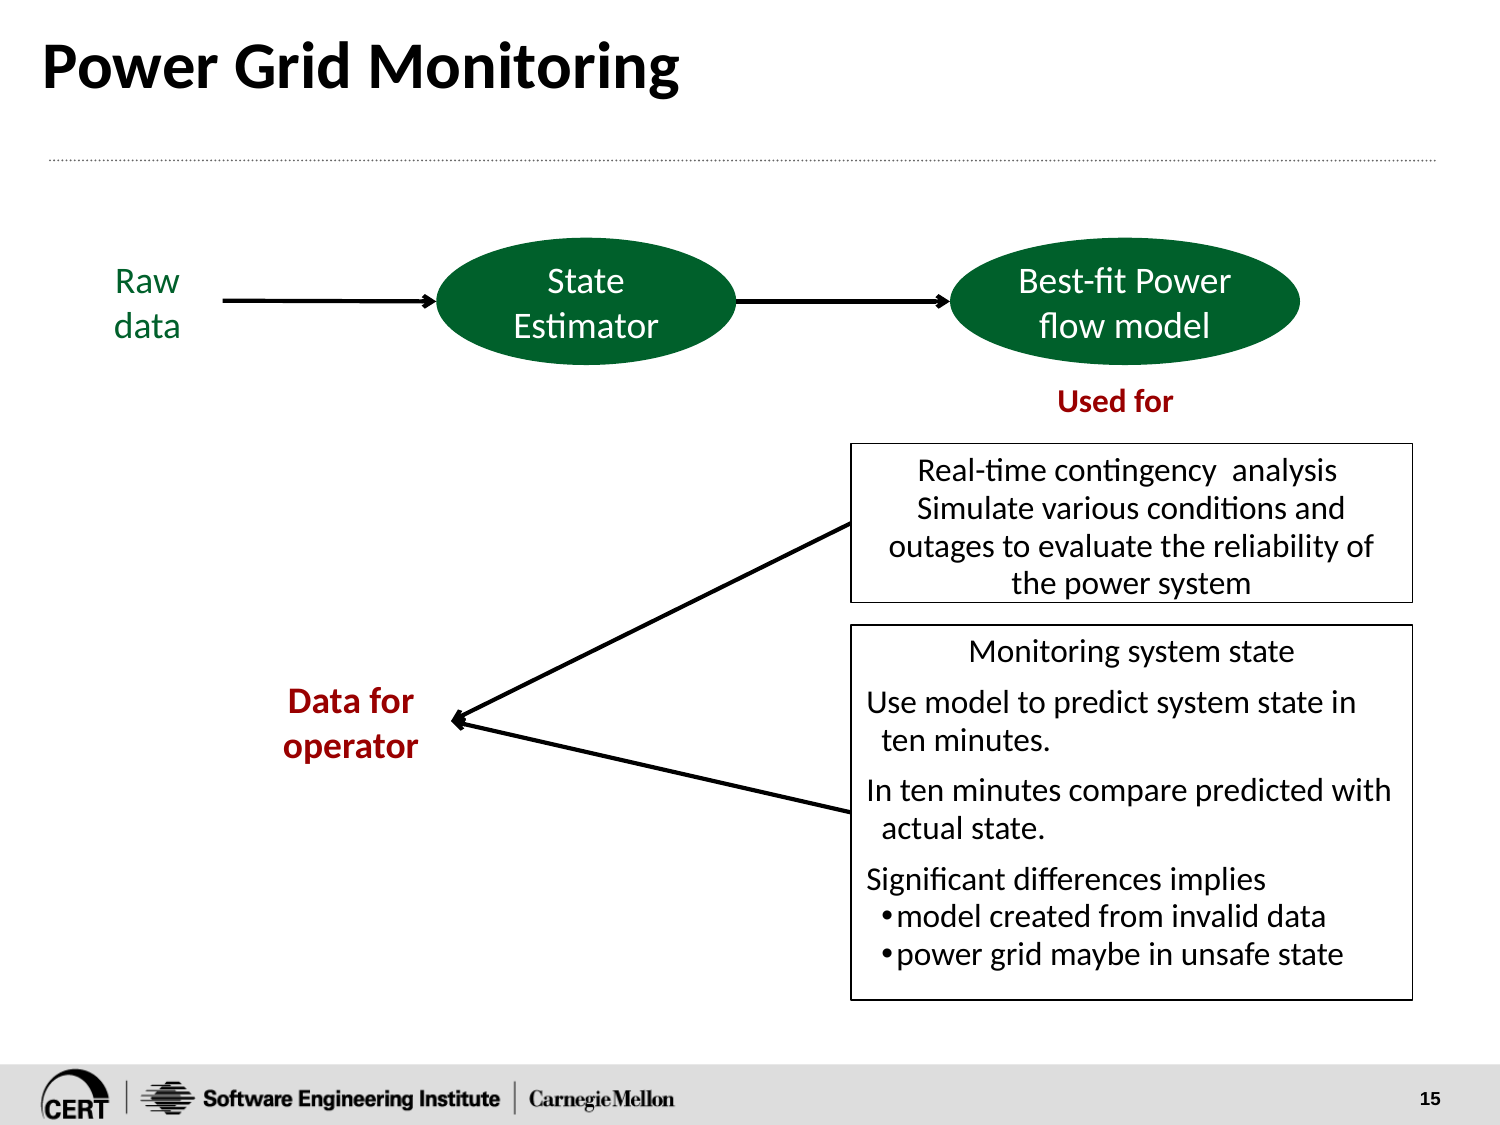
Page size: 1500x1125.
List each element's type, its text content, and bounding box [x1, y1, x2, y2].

title Power Grid Monitoring [42, 37, 1434, 155]
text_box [450, 721, 852, 813]
text_box Best-fit Power flow model [950, 237, 1301, 366]
text_box Data for operator [251, 668, 445, 774]
text_box Raw data [72, 248, 223, 354]
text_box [850, 443, 1413, 1001]
picture [24, 1065, 688, 1125]
text_box Used for [953, 375, 1285, 425]
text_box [450, 522, 845, 721]
text_box State Estimator [436, 237, 737, 366]
